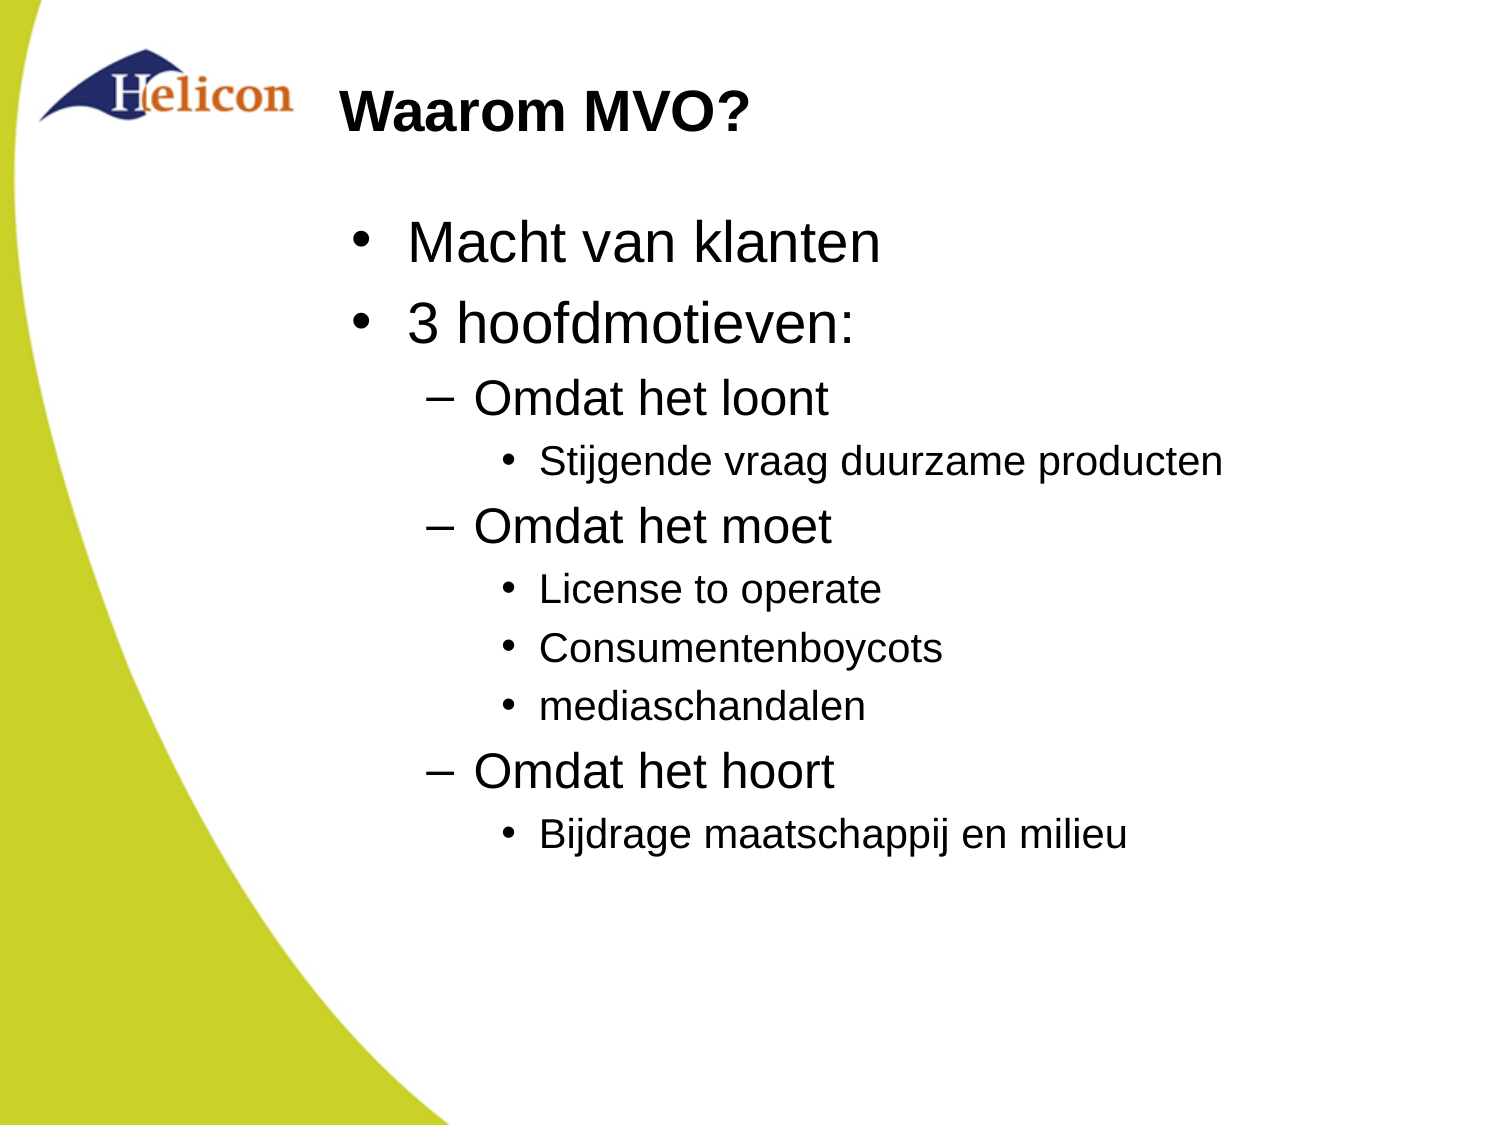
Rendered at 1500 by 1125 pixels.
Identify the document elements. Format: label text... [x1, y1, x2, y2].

picture [0, 0, 1500, 1125]
title Waarom MVO? [324, 54, 1415, 161]
list Macht van klanten 3 hoofdmotieven: Omdat het loont Stijgende vraag duurzame producten Omdat het moet License to operate Consumentenboycots mediaschandalen Omdat het hoort Bijdrage maatschappij en milieu [336, 196, 1425, 1005]
